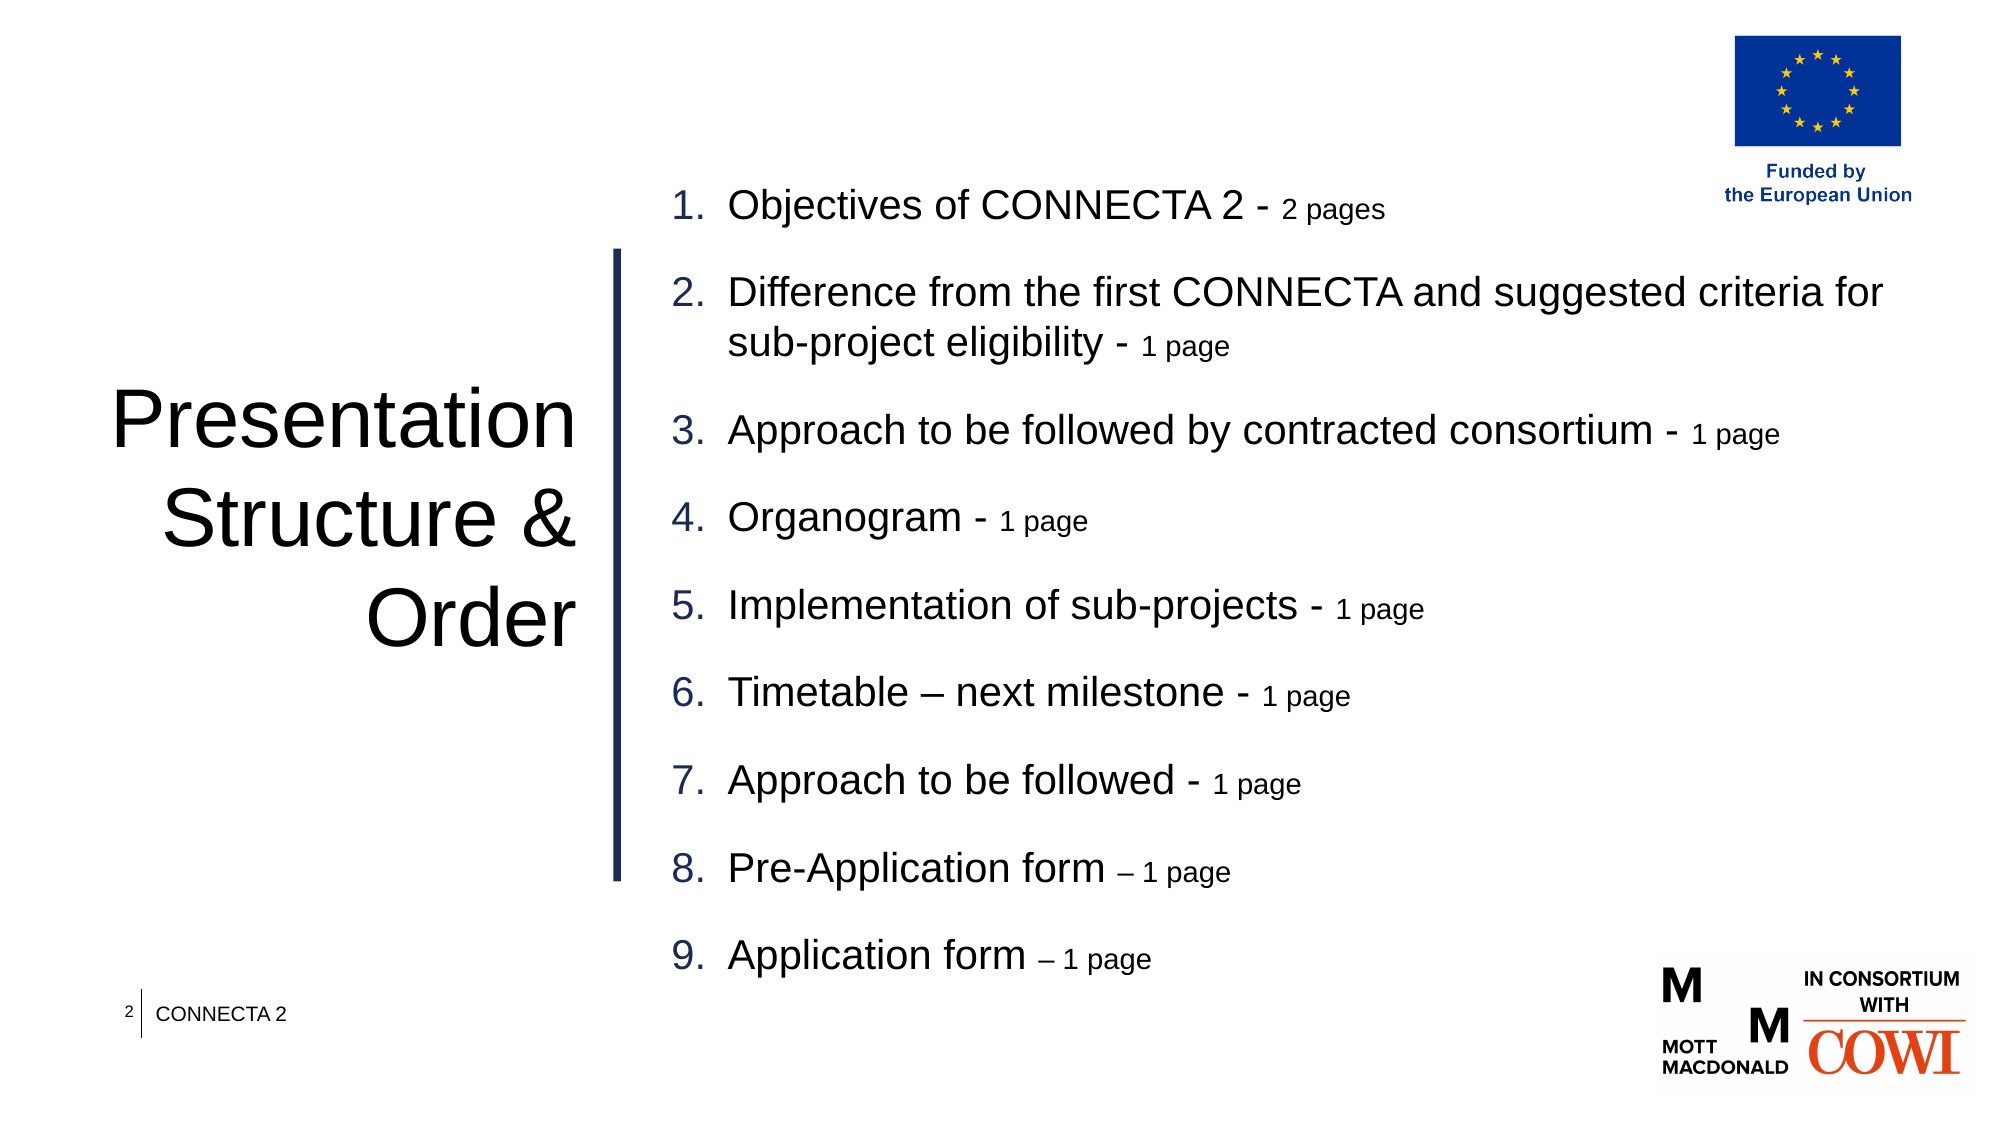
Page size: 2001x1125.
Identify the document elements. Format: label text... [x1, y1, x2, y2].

text_box 2 [44, 974, 134, 1058]
text_box [611, 246, 623, 884]
text_box Objectives of CONNECTA 2 - 2 pages Difference from the first CONNECTA and suggested criteria for sub-project eligibility - 1 page Approach to be followed by contracted consortium - 1 page Organogram - 1 page Implementation of sub-projects - 1 page Timetable – next milestone - 1 page Approach to be followed - 1 page Pre-Application form – 1 page Application form – 1 page [656, 170, 1902, 986]
text_box Presentation Structure & Order [0, 363, 578, 724]
picture [1657, 949, 1979, 1098]
text_box CONNECTA 2 Brief Presentation Brief Presentation Presentation [140, 993, 633, 1058]
picture [1715, 15, 1921, 223]
